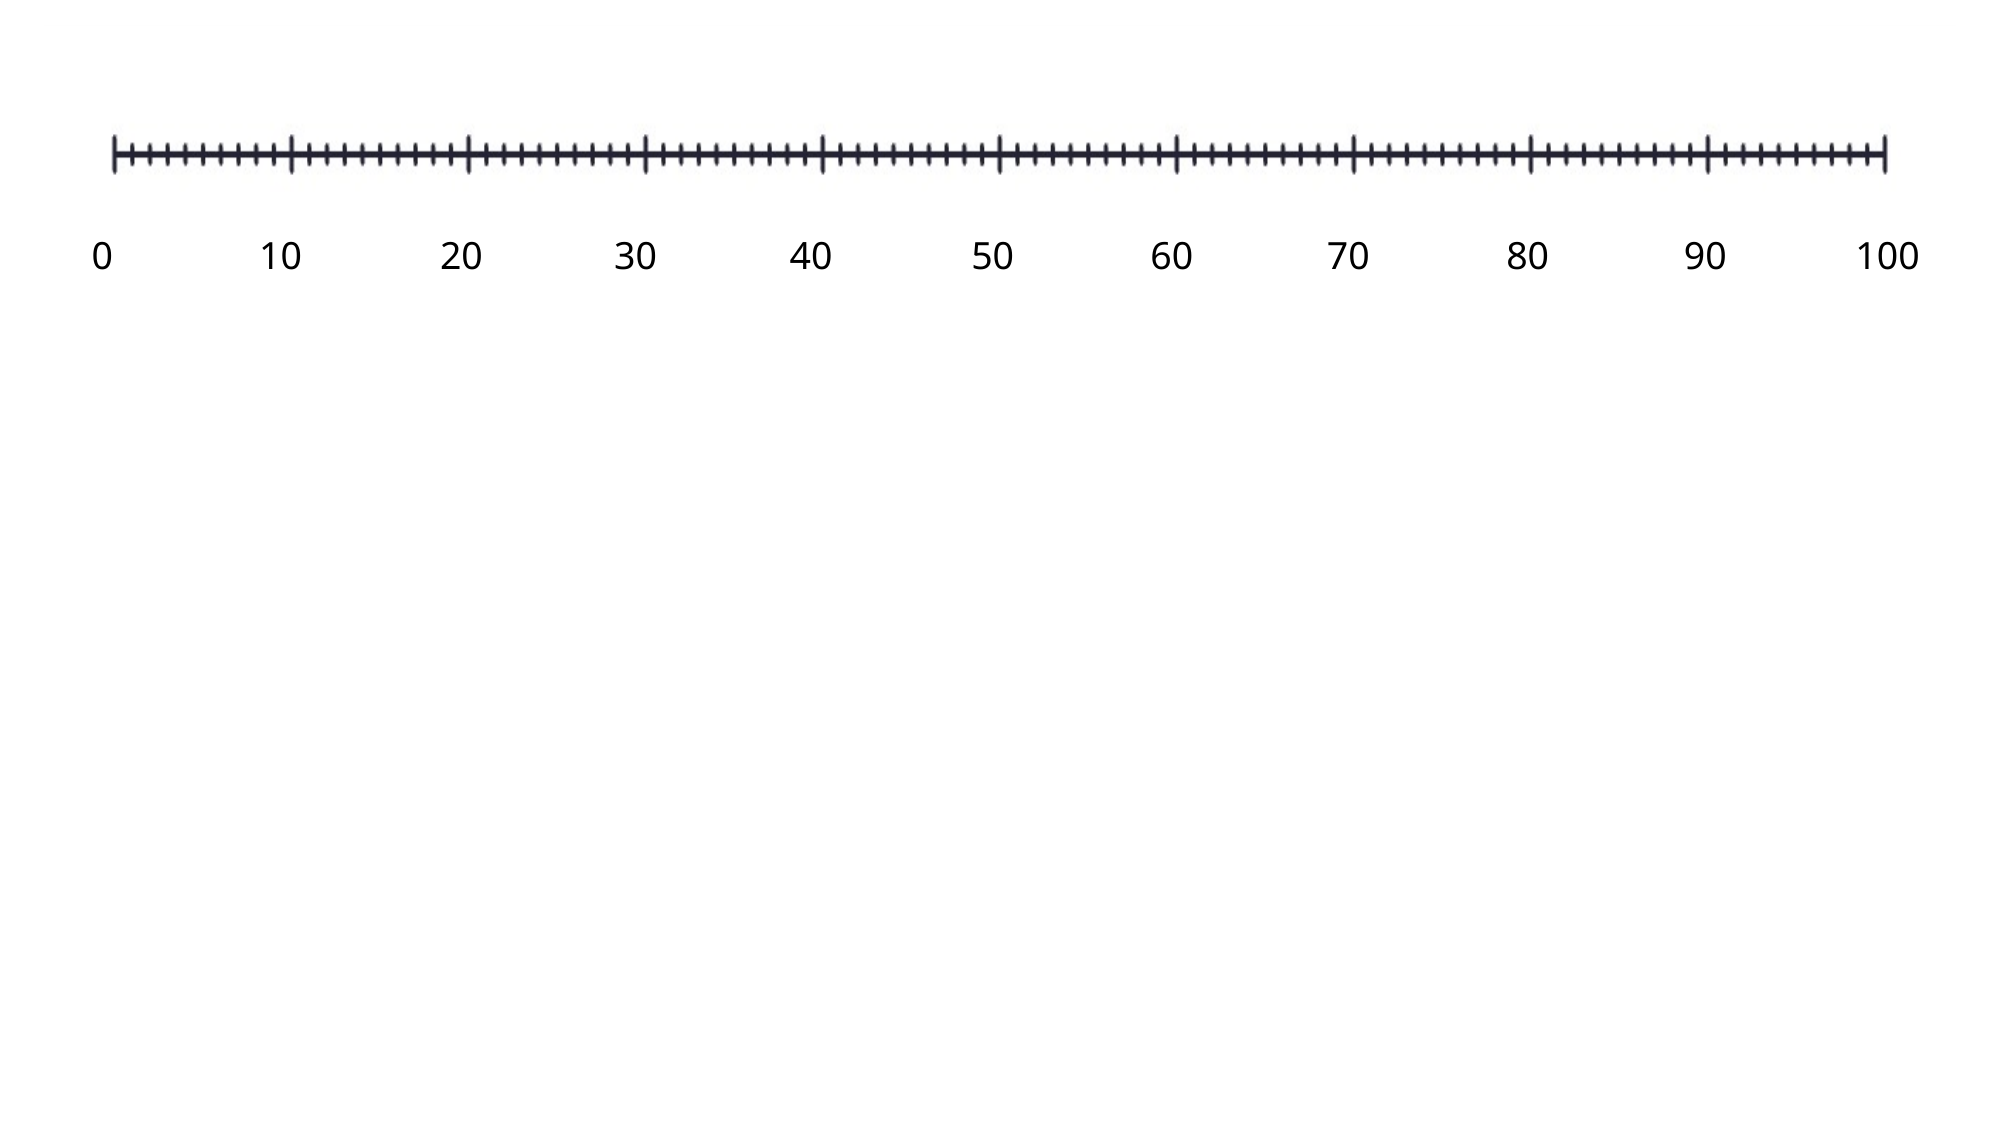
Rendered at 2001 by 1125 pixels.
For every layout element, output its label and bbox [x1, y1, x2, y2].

picture [43, 23, 1956, 287]
